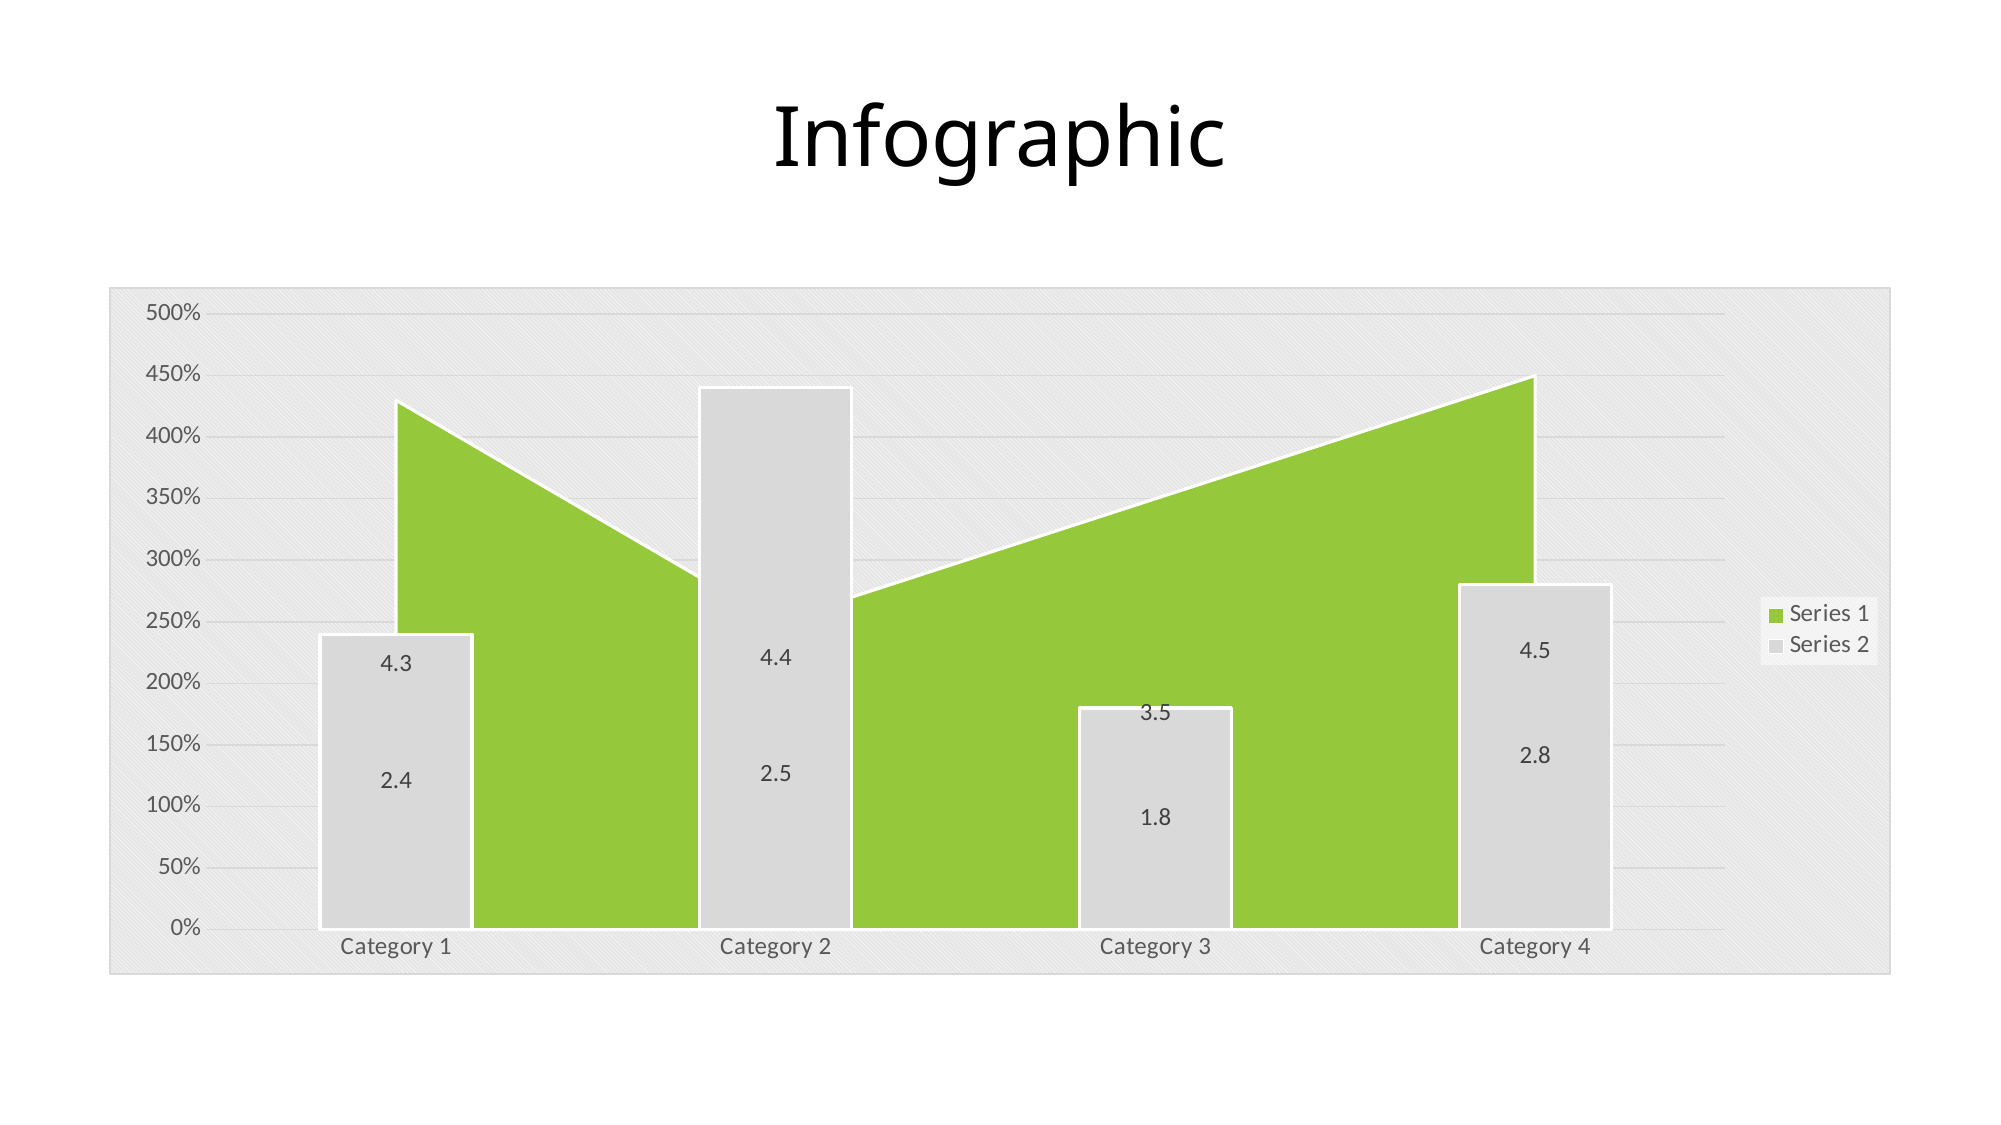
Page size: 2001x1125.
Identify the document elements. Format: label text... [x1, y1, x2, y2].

text_box Infographic [758, 75, 1242, 191]
chart [109, 287, 1891, 975]
